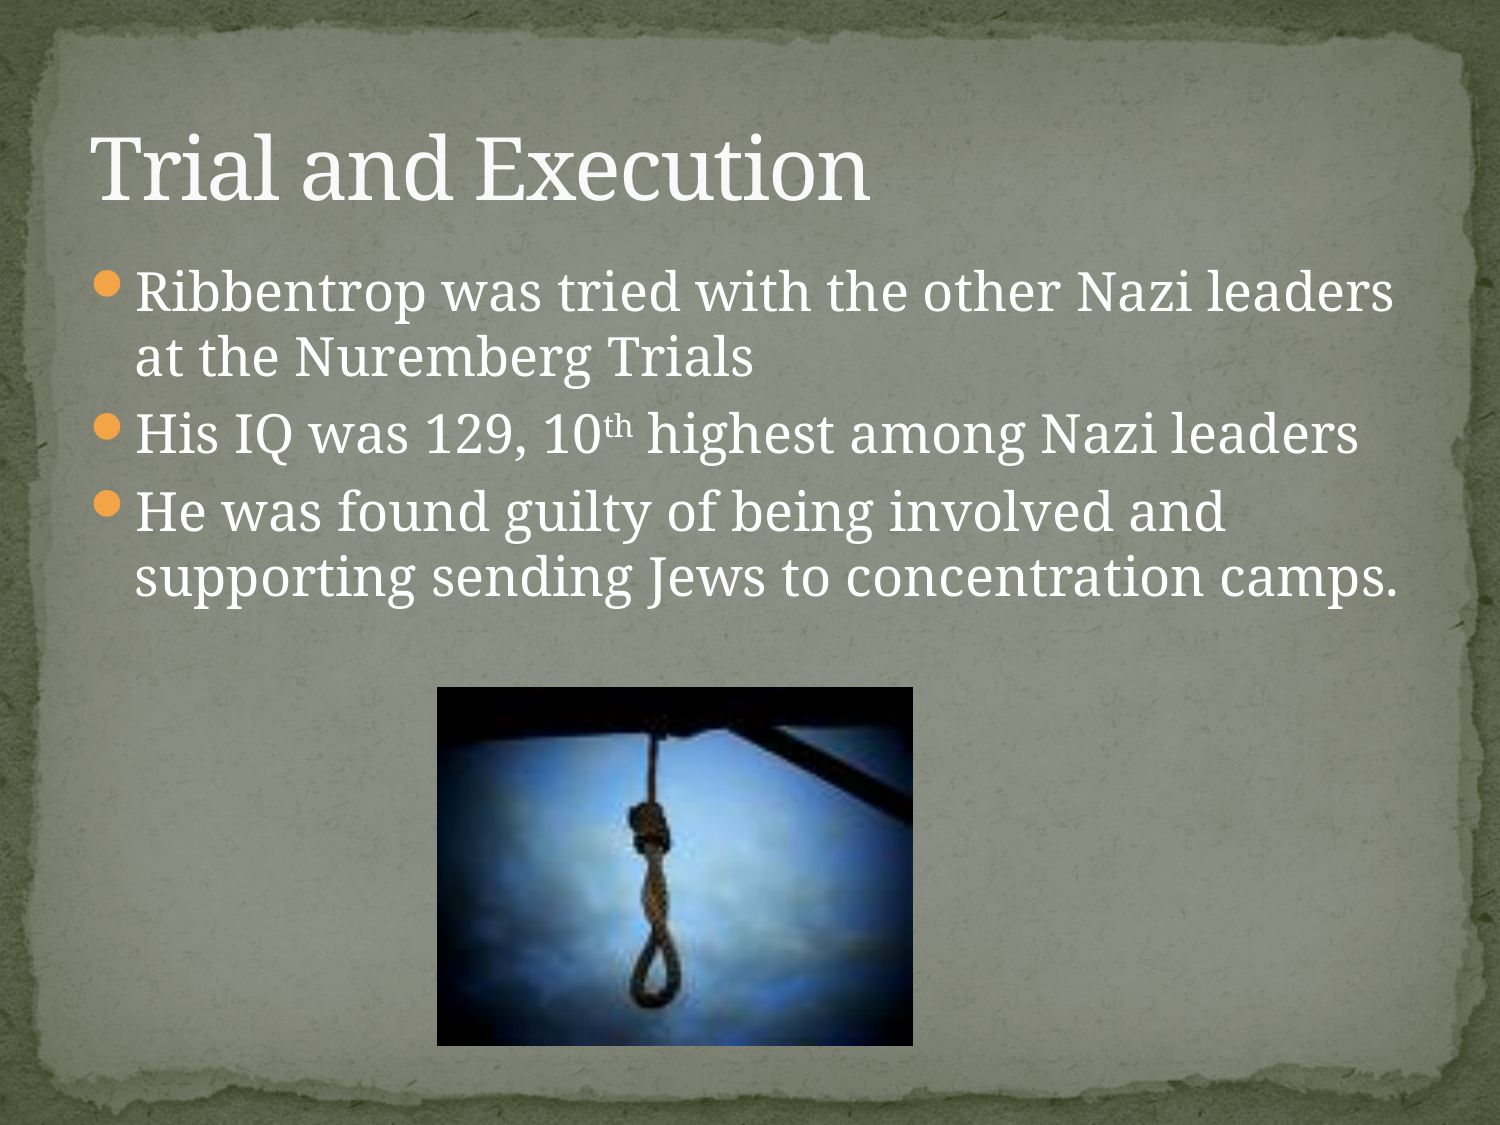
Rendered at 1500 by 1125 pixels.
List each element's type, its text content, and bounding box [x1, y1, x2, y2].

title Trial and Execution [74, 24, 1425, 225]
list Ribbentrop was tried with the other Nazi leaders at the Nuremberg Trials His IQ was 129, 10th highest among Nazi leaders He was found guilty of being involved and supporting sending Jews to concentration camps. [75, 249, 1425, 650]
picture [437, 687, 913, 1046]
